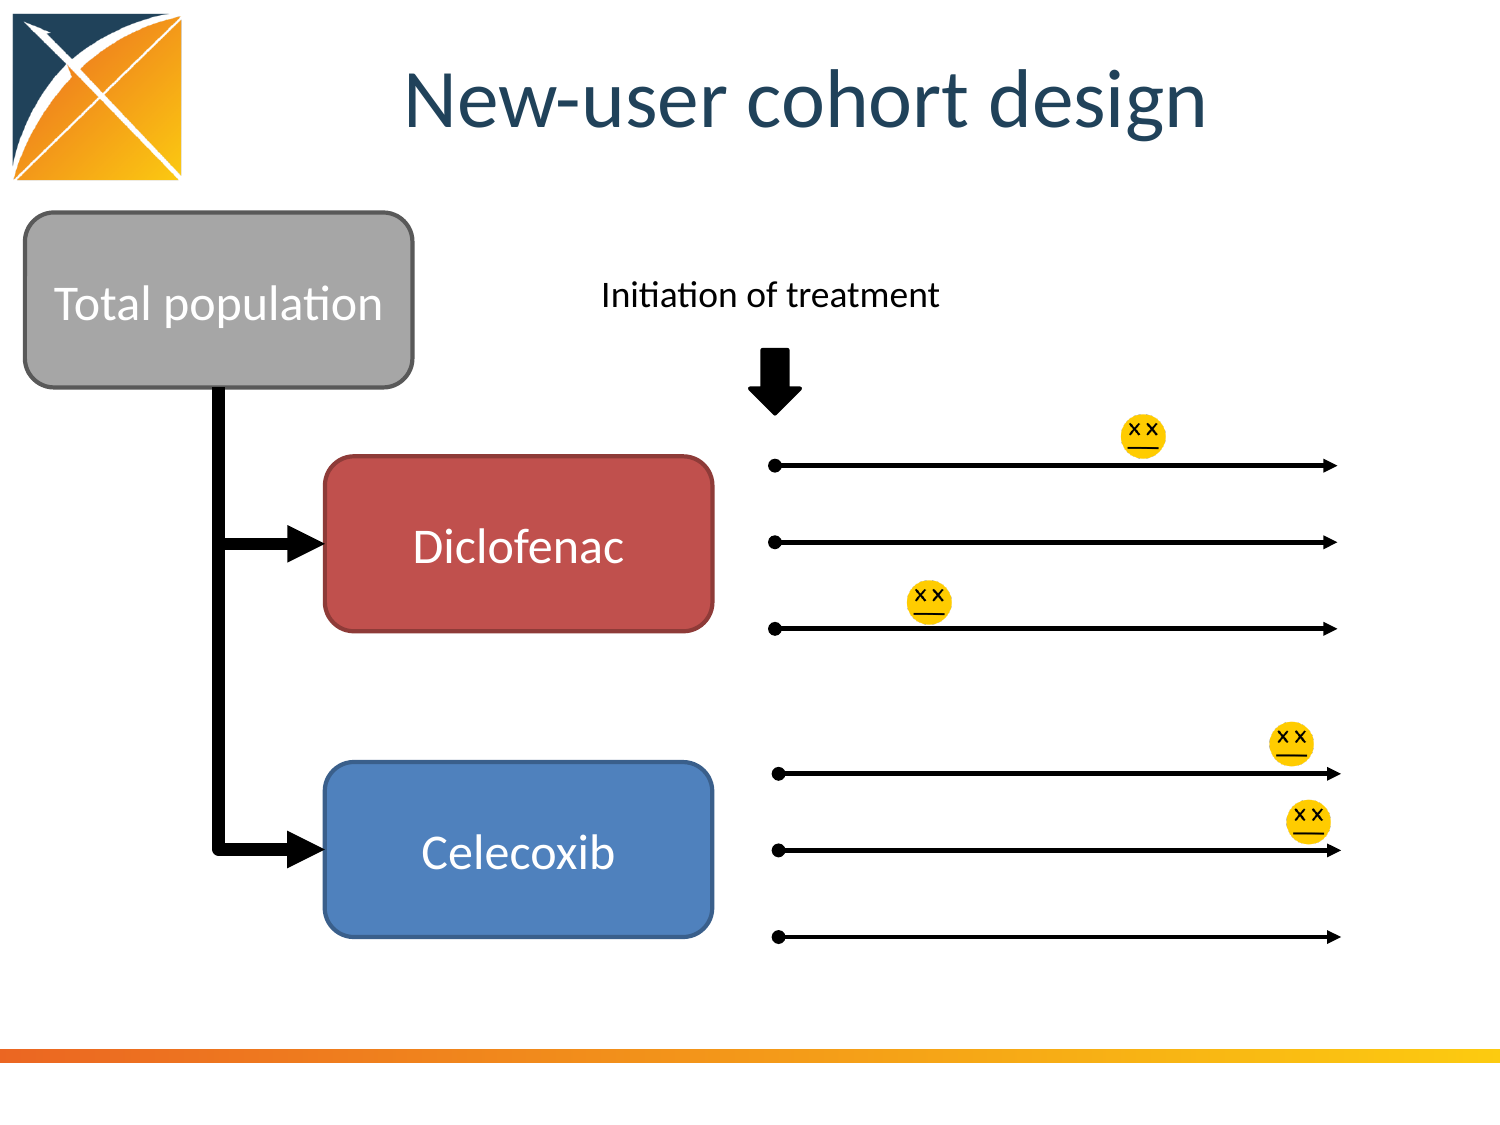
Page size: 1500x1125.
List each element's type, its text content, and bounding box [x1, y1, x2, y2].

picture [899, 579, 959, 632]
text_box [748, 347, 802, 416]
title New-user cohort design [187, 24, 1425, 163]
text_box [40, 565, 503, 672]
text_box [193, 412, 351, 520]
text_box Diclofenac [322, 454, 715, 634]
picture [0, 0, 206, 200]
text_box Initiation of treatment [586, 262, 956, 323]
picture [1113, 413, 1173, 466]
picture [1262, 720, 1321, 773]
text_box Celecoxib [322, 759, 715, 940]
text_box Total population [22, 210, 415, 390]
picture [1279, 798, 1338, 851]
